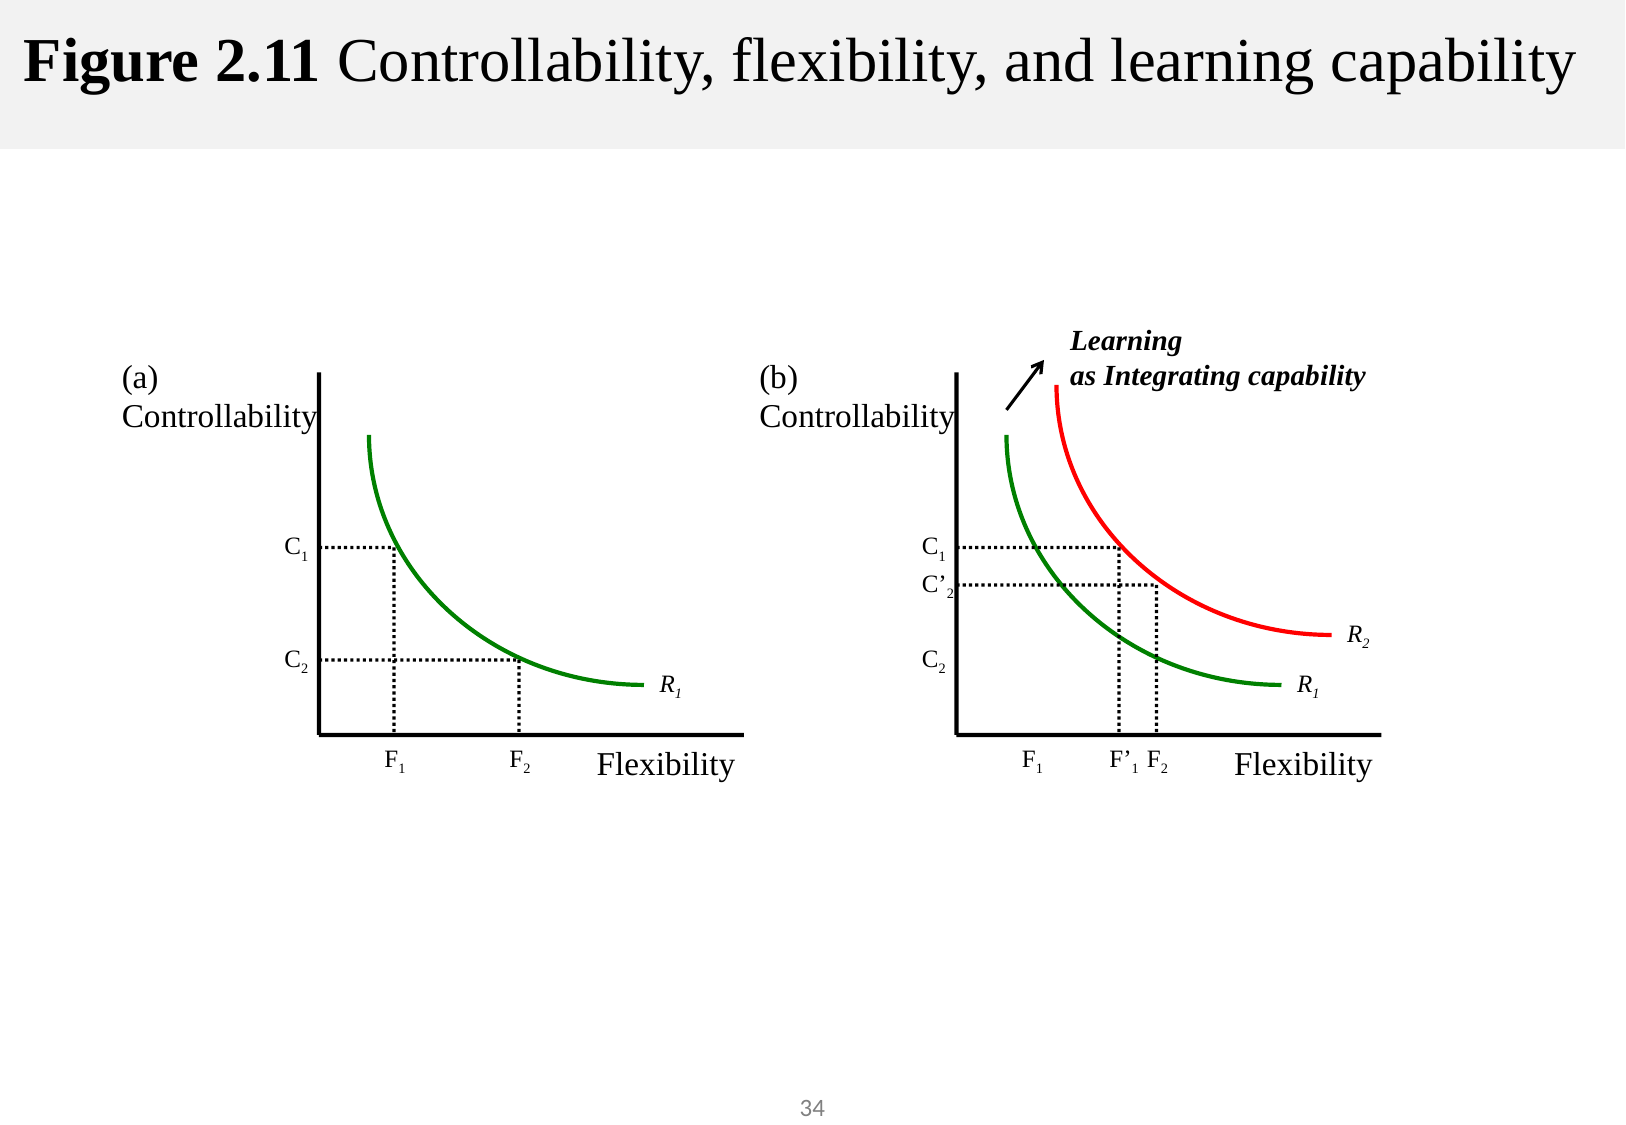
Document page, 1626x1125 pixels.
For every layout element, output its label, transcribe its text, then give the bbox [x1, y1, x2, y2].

text_box R1 [1282, 659, 1335, 709]
text_box (a) Controllability [107, 347, 334, 442]
text_box R2 [1332, 609, 1385, 659]
text_box R1 [644, 659, 698, 709]
text_box [368, 434, 644, 685]
text_box F2 [1154, 734, 1184, 784]
text_box (b) Controllability [744, 347, 971, 442]
text_box C’2 [907, 559, 970, 609]
text_box [1006, 434, 1282, 685]
text_box [1006, 359, 1044, 410]
text_box F2 [494, 734, 546, 784]
text_box C1 [269, 522, 324, 572]
title Figure 2.11 Controllability, flexibility, and learning capability [9, 11, 1625, 105]
text_box F1 [1007, 734, 1059, 784]
text_box F’1 [1094, 734, 1154, 784]
text_box Learning as Integrating capability [1055, 314, 1389, 399]
text_box C2 [907, 634, 961, 684]
text_box [1056, 399, 1332, 635]
text_box Flexibility [581, 734, 751, 790]
text_box F1 [369, 734, 421, 784]
text_box C2 [269, 634, 324, 684]
text_box Flexibility [1219, 734, 1389, 790]
text_box C1 [907, 522, 961, 559]
